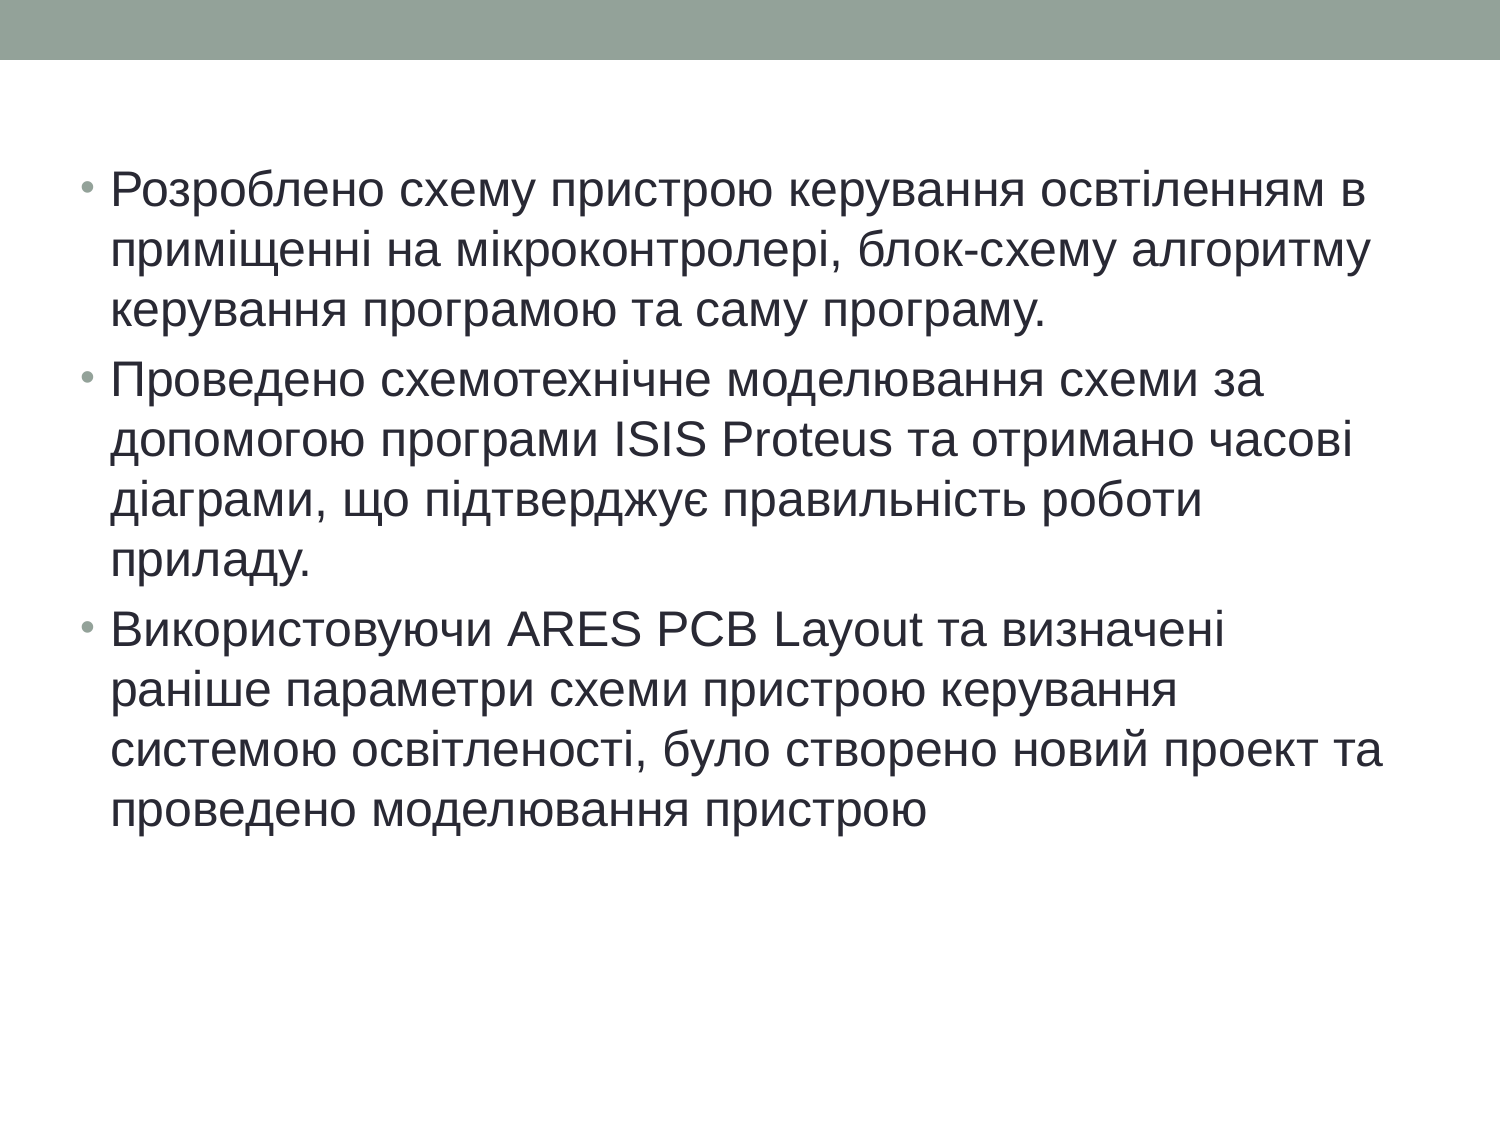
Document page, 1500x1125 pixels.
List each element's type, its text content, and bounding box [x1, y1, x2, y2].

list Розроблено схему пристрою керування освтіленням в приміщенні на мікроконтролері, блок-схему алгоритму керування програмою та саму програму. Проведено схемотехнічне моделювання схеми за допомогою програми ISIS Proteus та отримано часові діаграми, що підтверджує правильність роботи приладу. Використовуючи ARES PCB Layout та визначені раніше параметри схеми пристрою керування системою освітленості, було створено новий проект та проведено моделювання пристрою [64, 149, 1415, 950]
